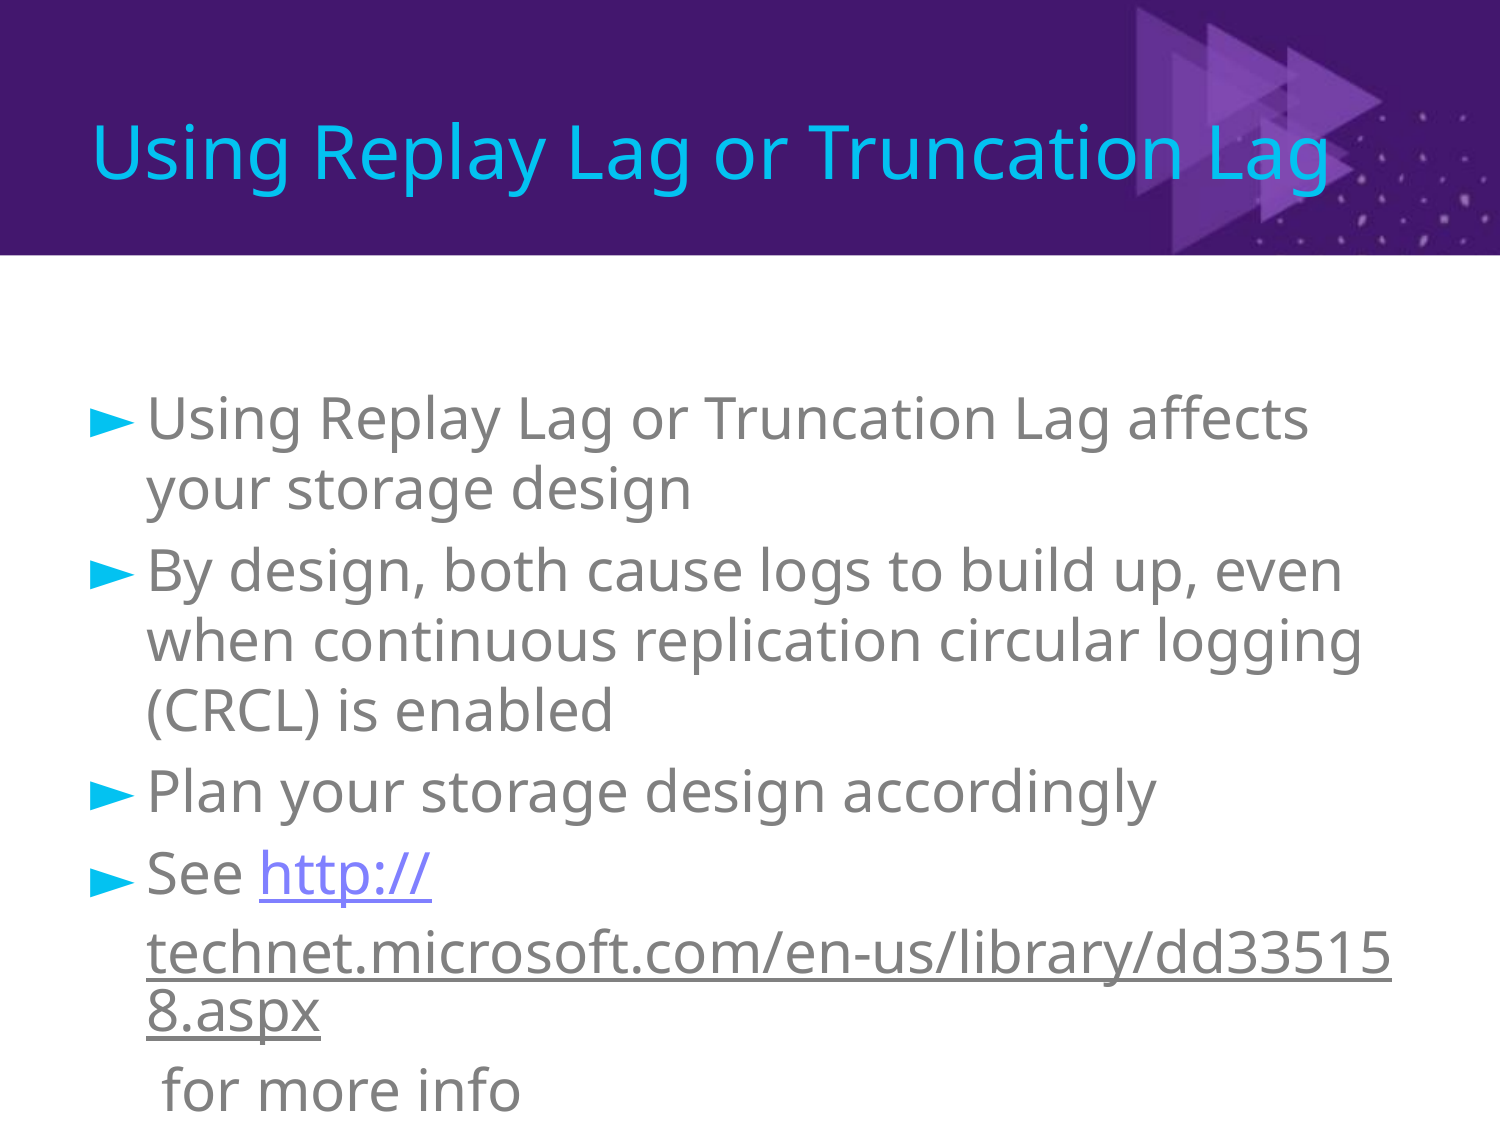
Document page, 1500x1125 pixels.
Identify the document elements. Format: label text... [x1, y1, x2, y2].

list Using Replay Lag or Truncation Lag affects your storage design By design, both cause logs to build up, even when continuous replication circular logging (CRCL) is enabled Plan your storage design accordingly See http://technet.microsoft.com/en-us/library/dd335158.aspx for more info [75, 373, 1425, 1005]
picture [0, 0, 1500, 255]
title Using Replay Lag or Truncation Lag [75, 56, 1425, 244]
